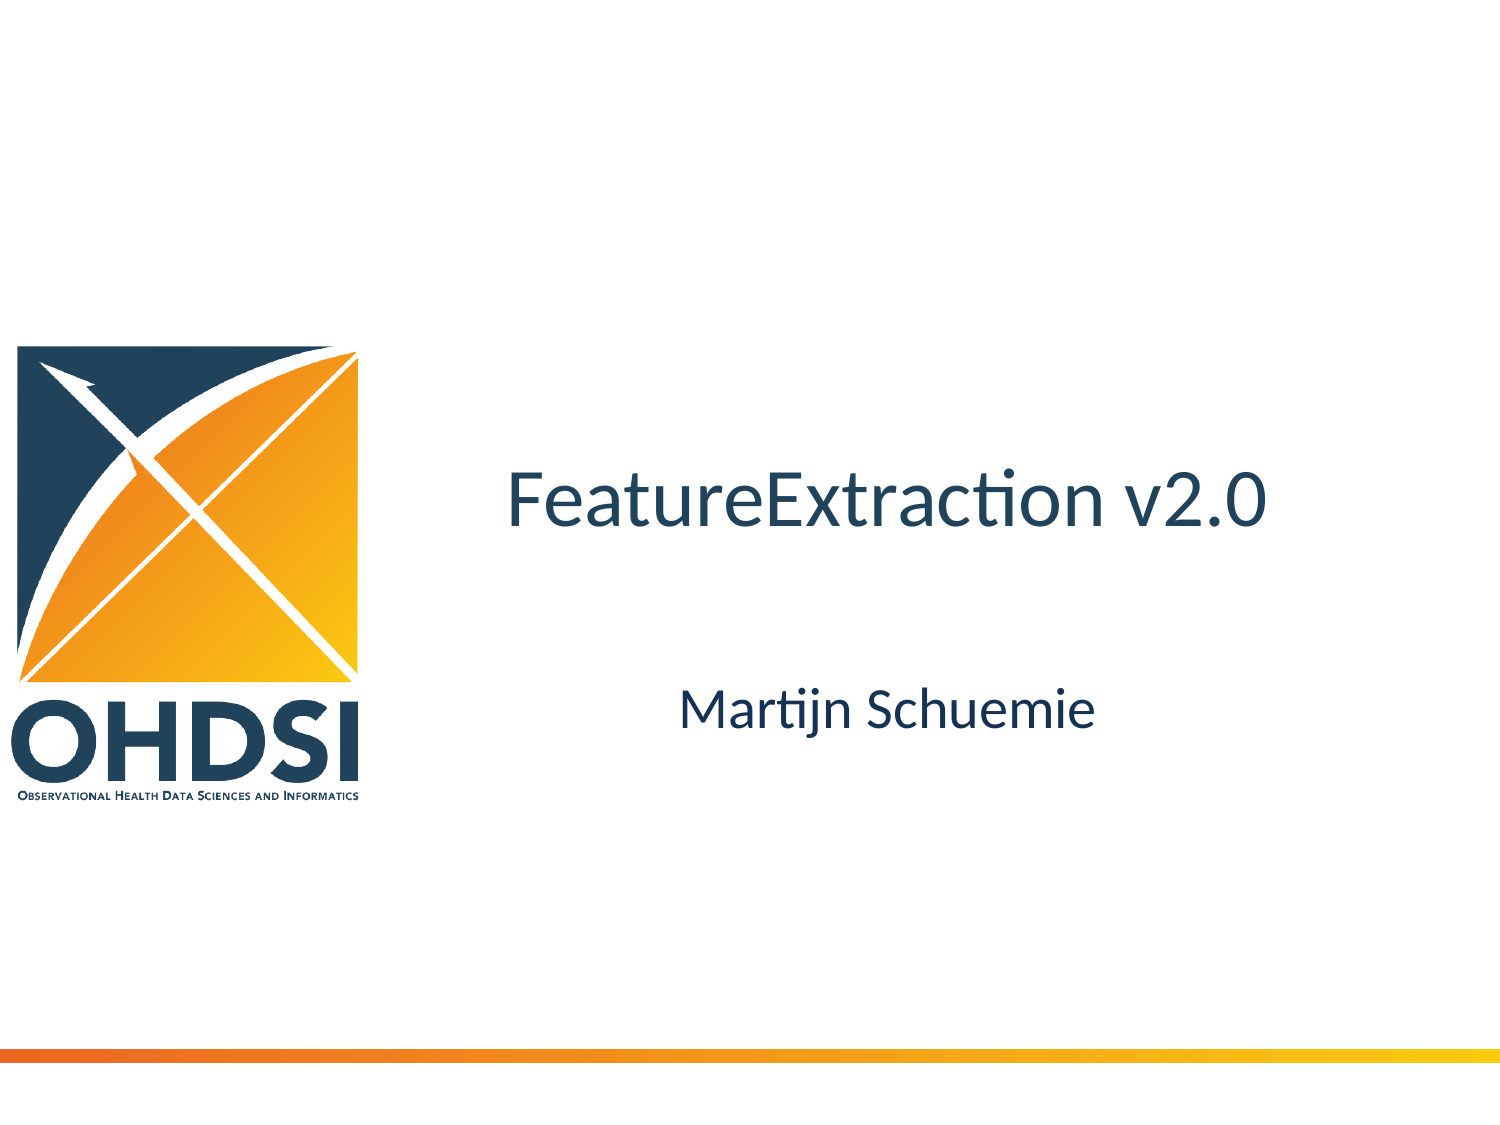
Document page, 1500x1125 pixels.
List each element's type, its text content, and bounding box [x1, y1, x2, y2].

subtitle Martijn Schuemie [387, 662, 1388, 950]
picture [0, 307, 403, 838]
title FeatureExtraction v2.0 [387, 349, 1388, 638]
